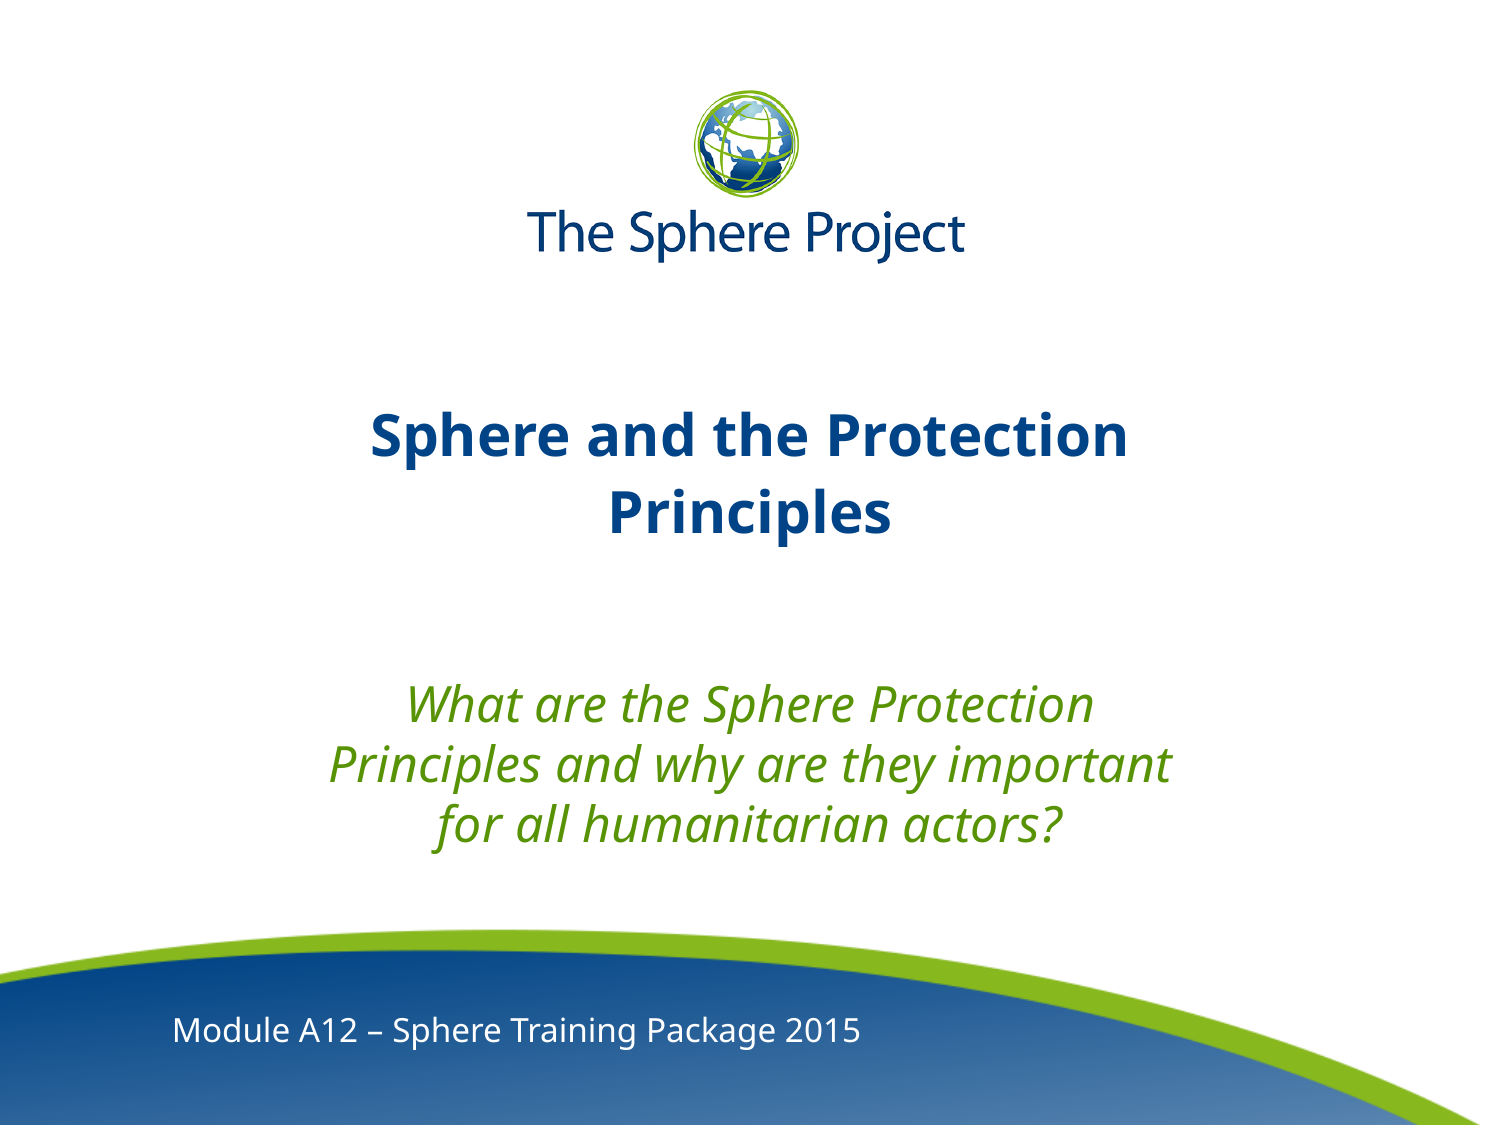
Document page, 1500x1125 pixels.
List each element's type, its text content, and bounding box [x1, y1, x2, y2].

picture [522, 85, 973, 269]
text_box What are the Sphere Protection Principles and why are they important for all humanitarian actors? [279, 664, 1221, 859]
text_box Sphere and the Protection Principles [248, 391, 1252, 546]
picture [0, 927, 1500, 1125]
text_box Module A12 – Sphere Training Package 2015 [157, 1001, 913, 1056]
